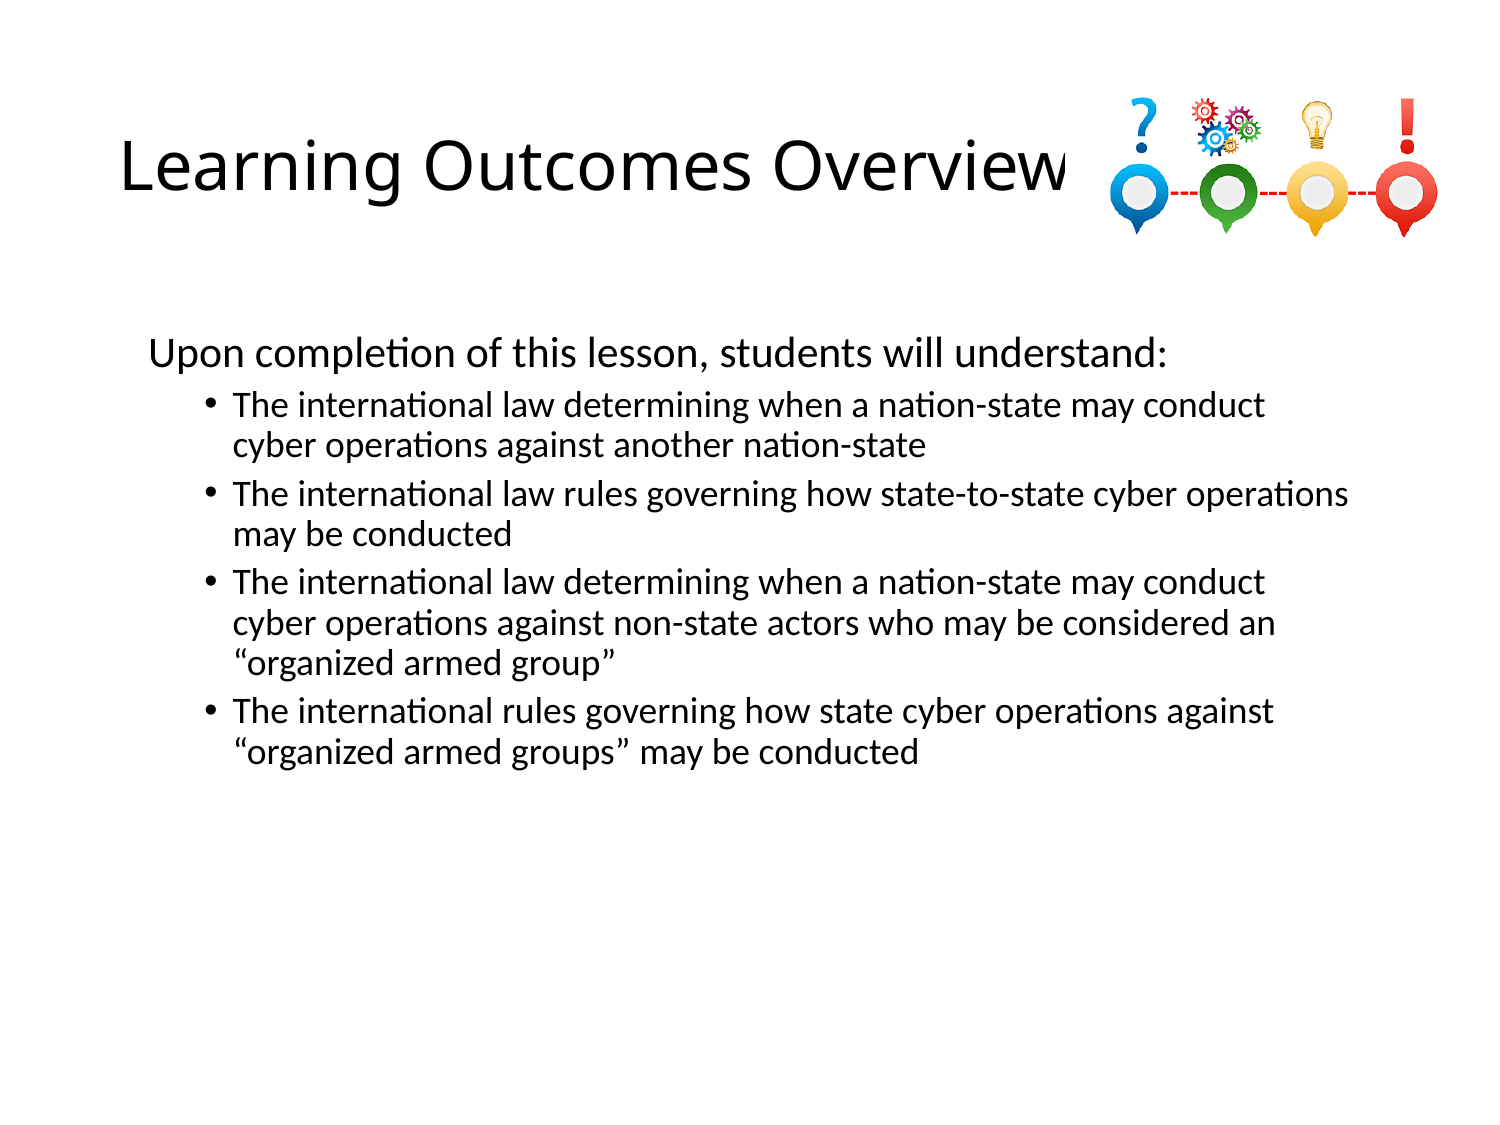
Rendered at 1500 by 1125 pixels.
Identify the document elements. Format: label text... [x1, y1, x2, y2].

title Learning Outcomes Overview 4 [102, 59, 1065, 278]
picture [1065, 31, 1476, 306]
list Upon completion of this lesson, students will understand: The international law determining when a nation-state may conduct cyber operations against another nation-state The international law rules governing how state-to-state cyber operations may be conducted The international law determining when a nation-state may conduct cyber operations against non-state actors who may be considered an “organized armed group” The international rules governing how state cyber operations against “organized armed groups” may be conducted [132, 254, 1368, 969]
